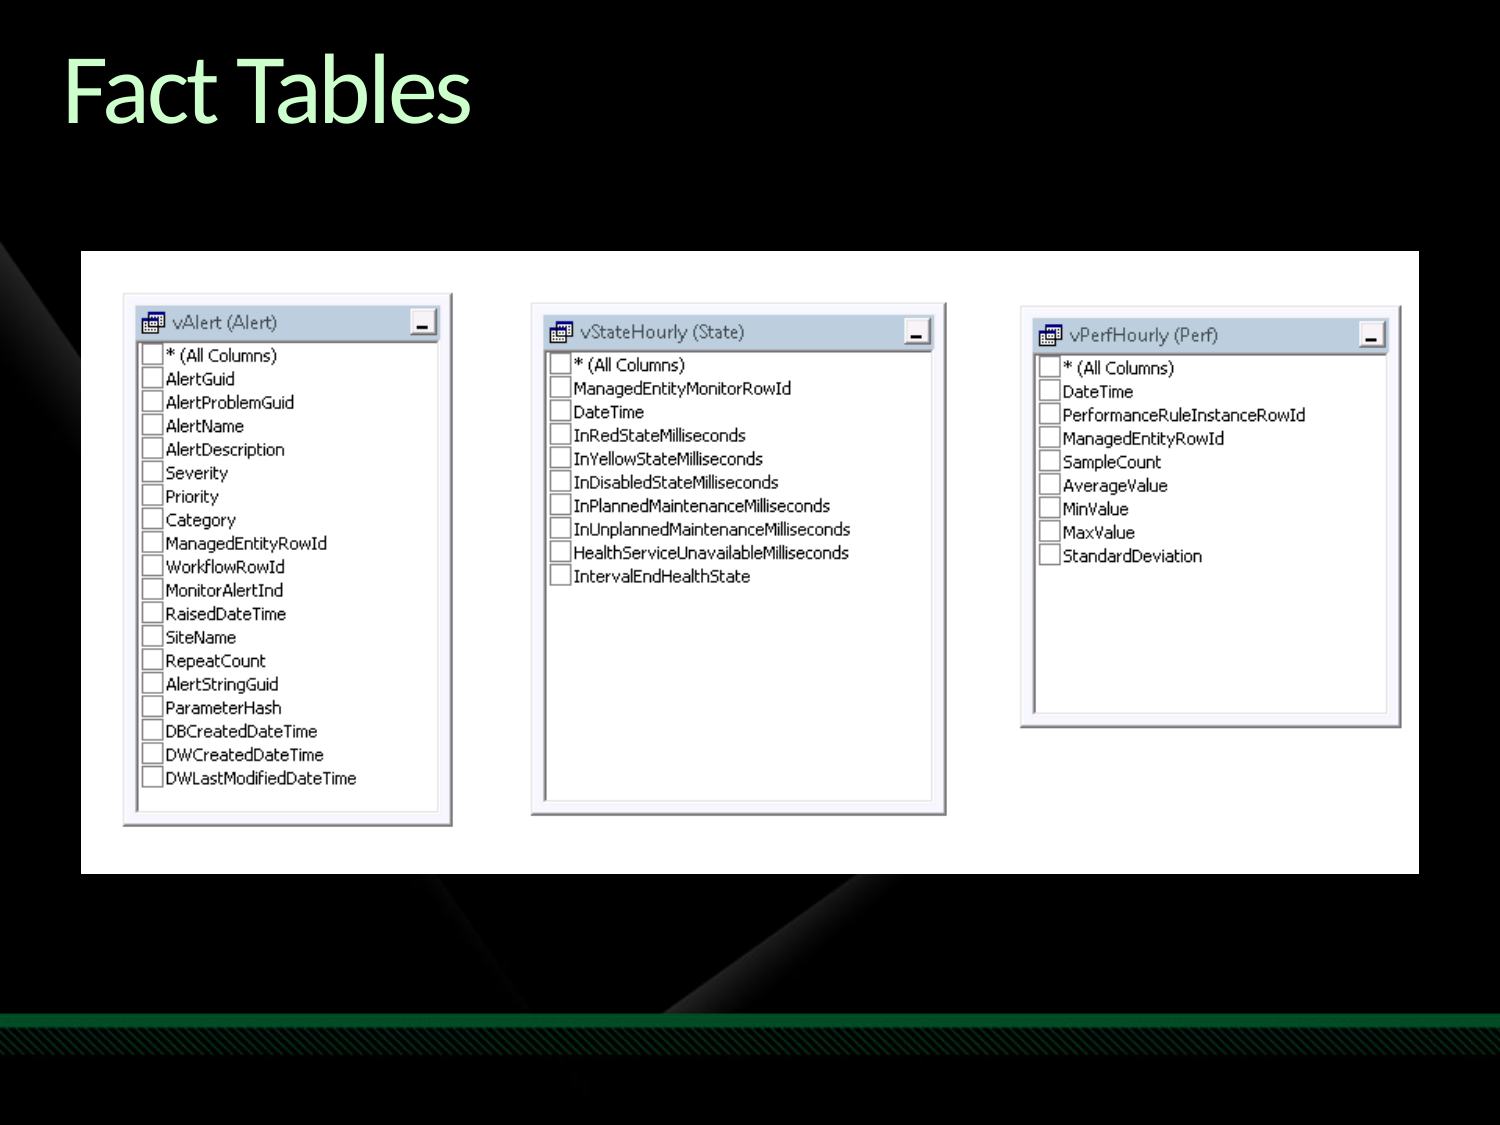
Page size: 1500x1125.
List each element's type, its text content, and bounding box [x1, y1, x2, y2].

title Fact Tables [62, 37, 1438, 147]
picture [0, 0, 1500, 1125]
